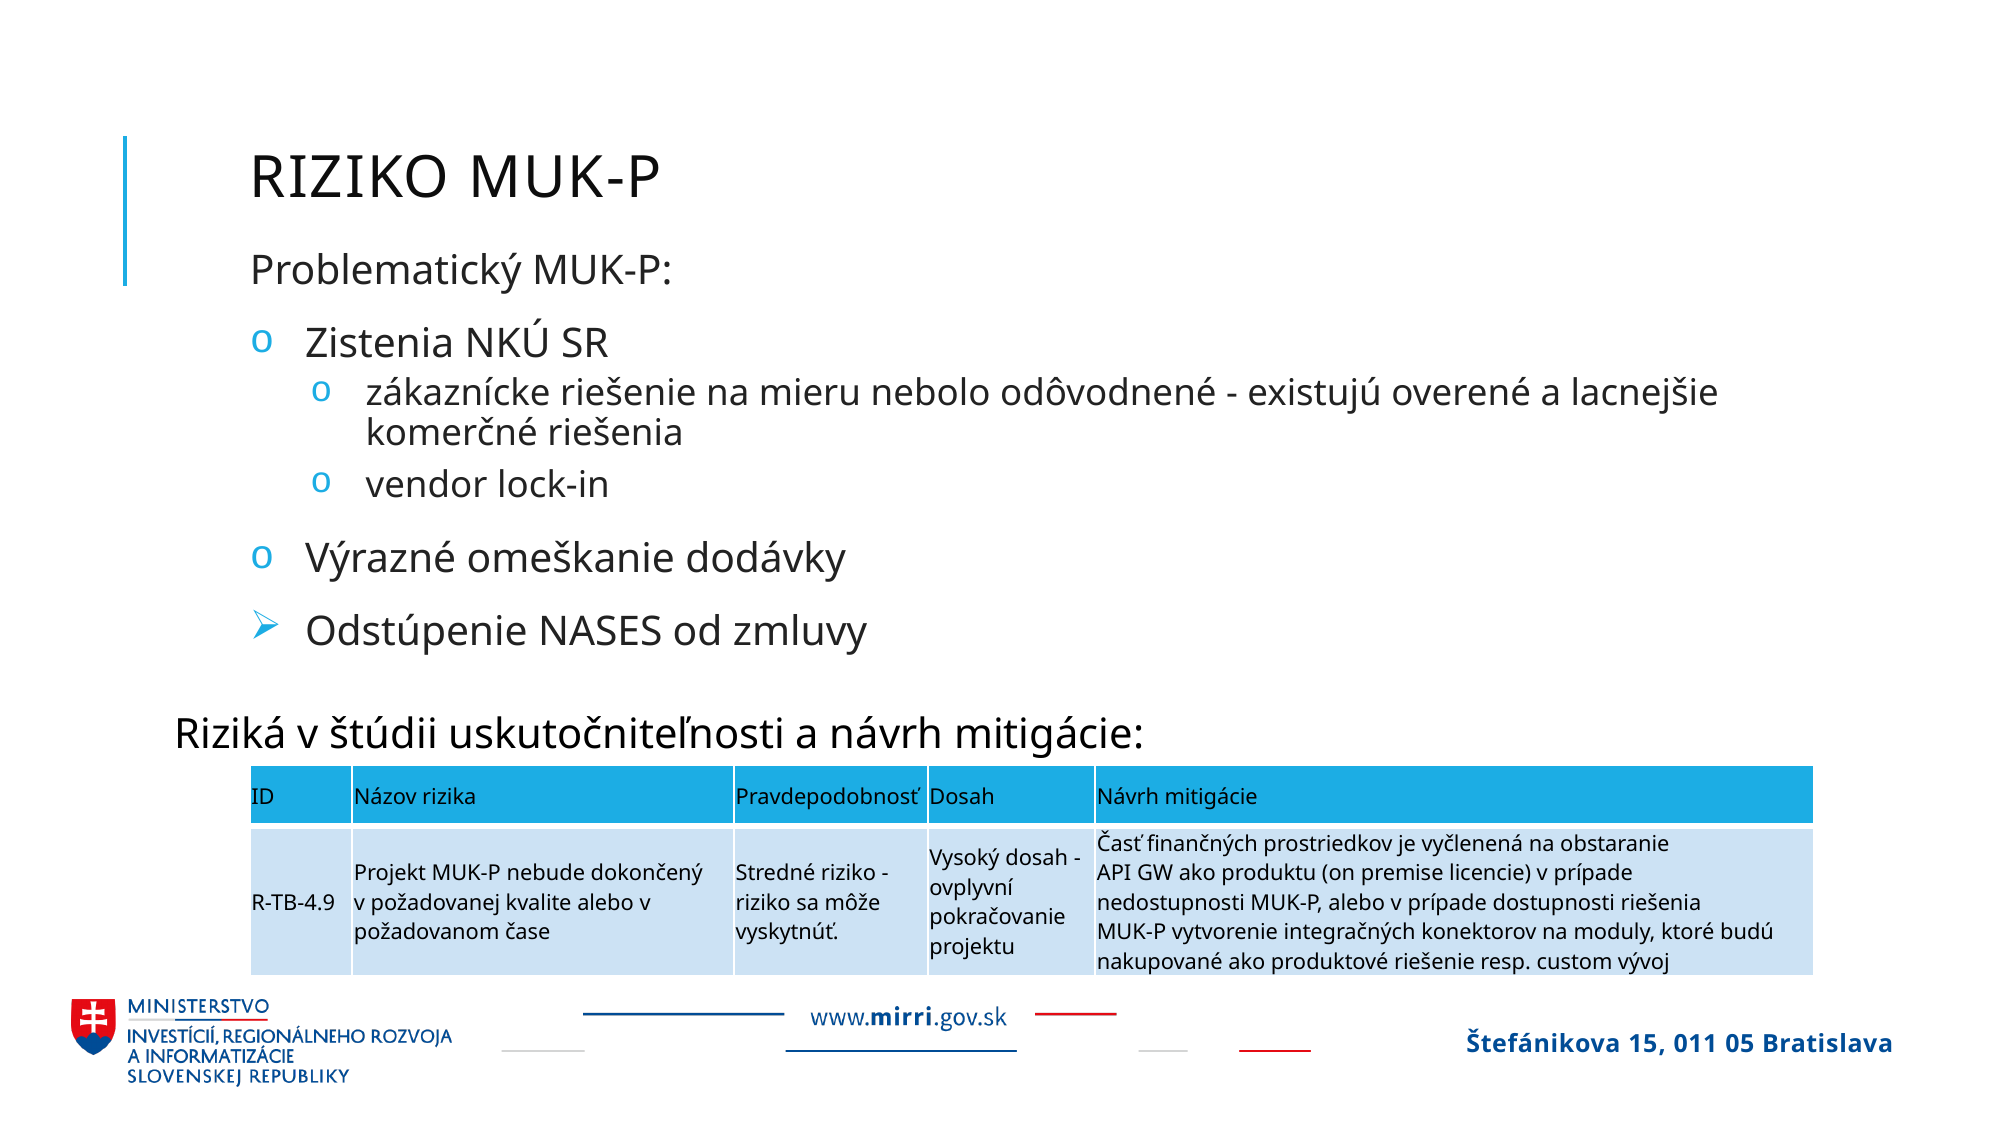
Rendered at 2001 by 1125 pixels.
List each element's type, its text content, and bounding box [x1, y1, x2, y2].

table_header Názov rizika [353, 766, 733, 823]
table_header ID [251, 766, 351, 823]
text_box Riziká v štúdii uskutočniteľnosti a návrh mitigácie: [159, 699, 1160, 764]
title Riziko MUK-P [249, 153, 1750, 249]
table_cell Stredné riziko - riziko sa môže vyskytnúť. [735, 829, 927, 975]
table_header Dosah [929, 766, 1094, 823]
picture [501, 1006, 1311, 1052]
table_cell R-TB-4.9 [251, 829, 351, 975]
table_cell Vysoký dosah - ovplyvní pokračovanie projektu [929, 829, 1094, 975]
list Problematický MUK-P: Zistenia NKÚ SR zákaznícke riešenie na mieru nebolo odôvodnené - existujú overené a lacnejšie komerčné riešenia vendor lock-in Výrazné omeškanie dodávky Odstúpenie NASES od zmluvy [249, 249, 1750, 657]
table_header Návrh mitigácie [1096, 766, 1813, 823]
picture [71, 999, 452, 1087]
table_cell Časť finančných prostriedkov je vyčlenená na obstaranie API GW ako produktu (on premise licencie) v prípade nedostupnosti MUK-P, alebo v prípade dostupnosti riešenia MUK-P vytvorenie integračných konektorov na moduly, ktoré budú nakupované ako produktové riešenie resp. custom vývoj [1096, 829, 1813, 975]
table_cell Projekt MUK-P nebude dokončený v požadovanej kvalite alebo v požadovanom čase [353, 829, 733, 975]
table_header Pravdepodobnosť [735, 766, 927, 823]
